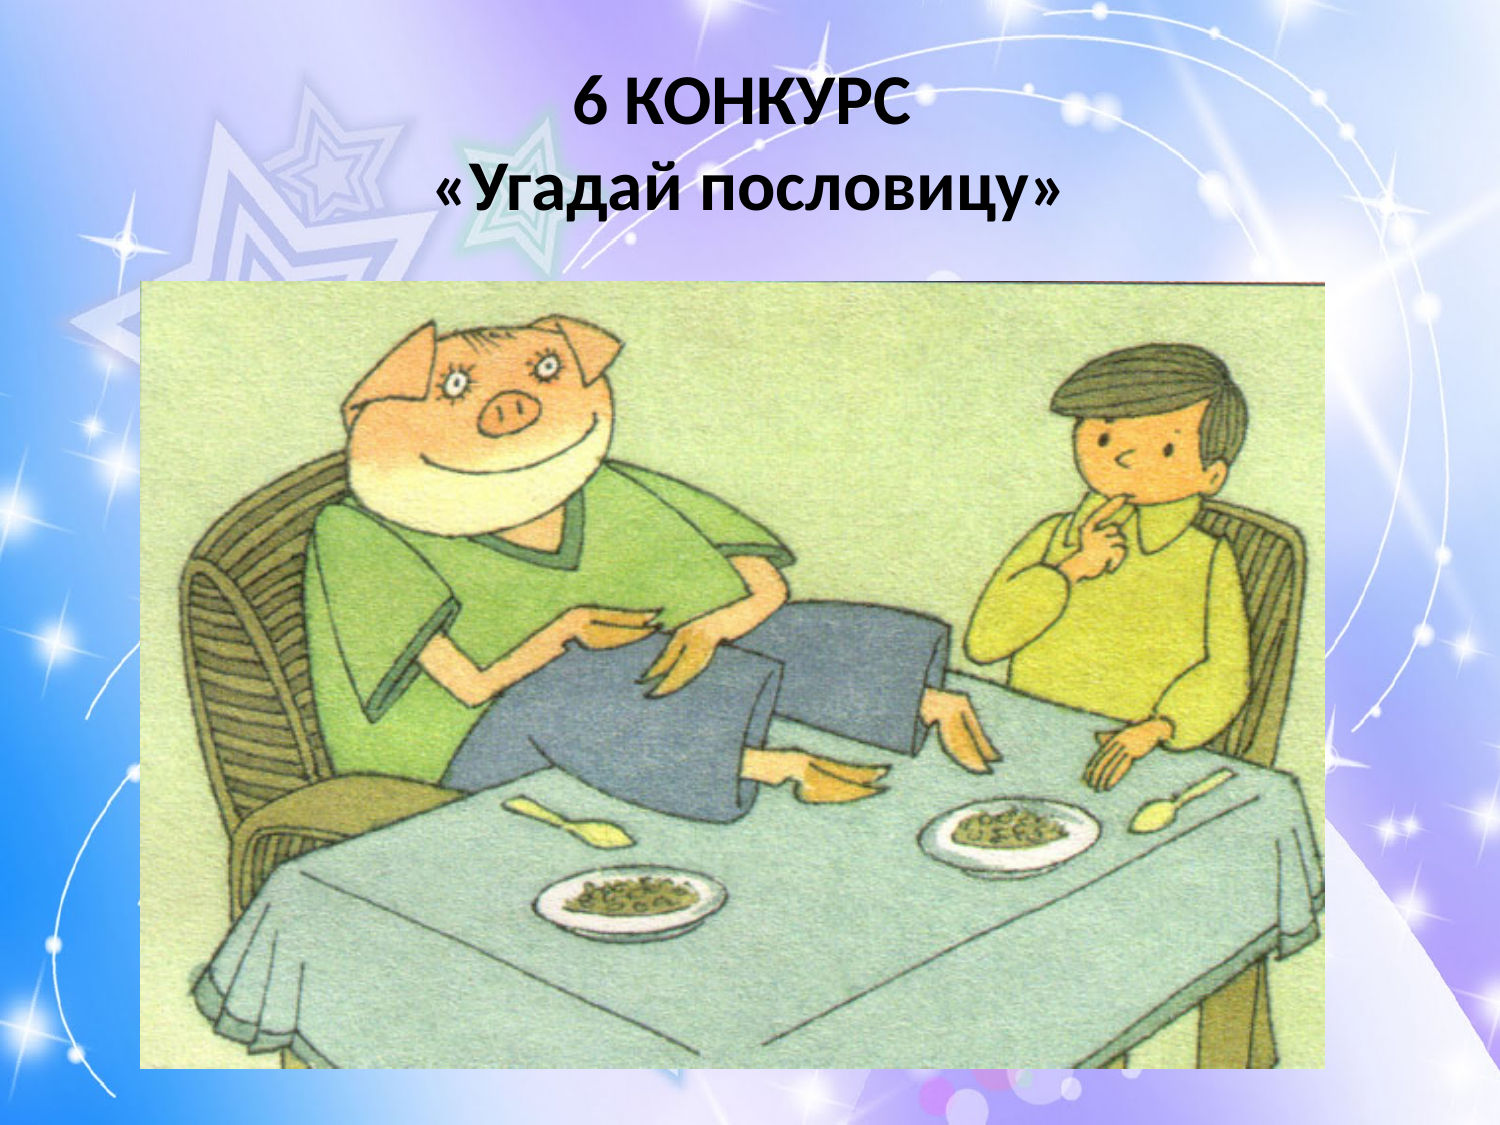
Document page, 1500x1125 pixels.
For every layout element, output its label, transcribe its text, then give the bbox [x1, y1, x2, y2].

picture [0, 0, 1500, 1125]
title 6 КОНКУРС «Угадай пословицу» [75, 45, 1425, 233]
